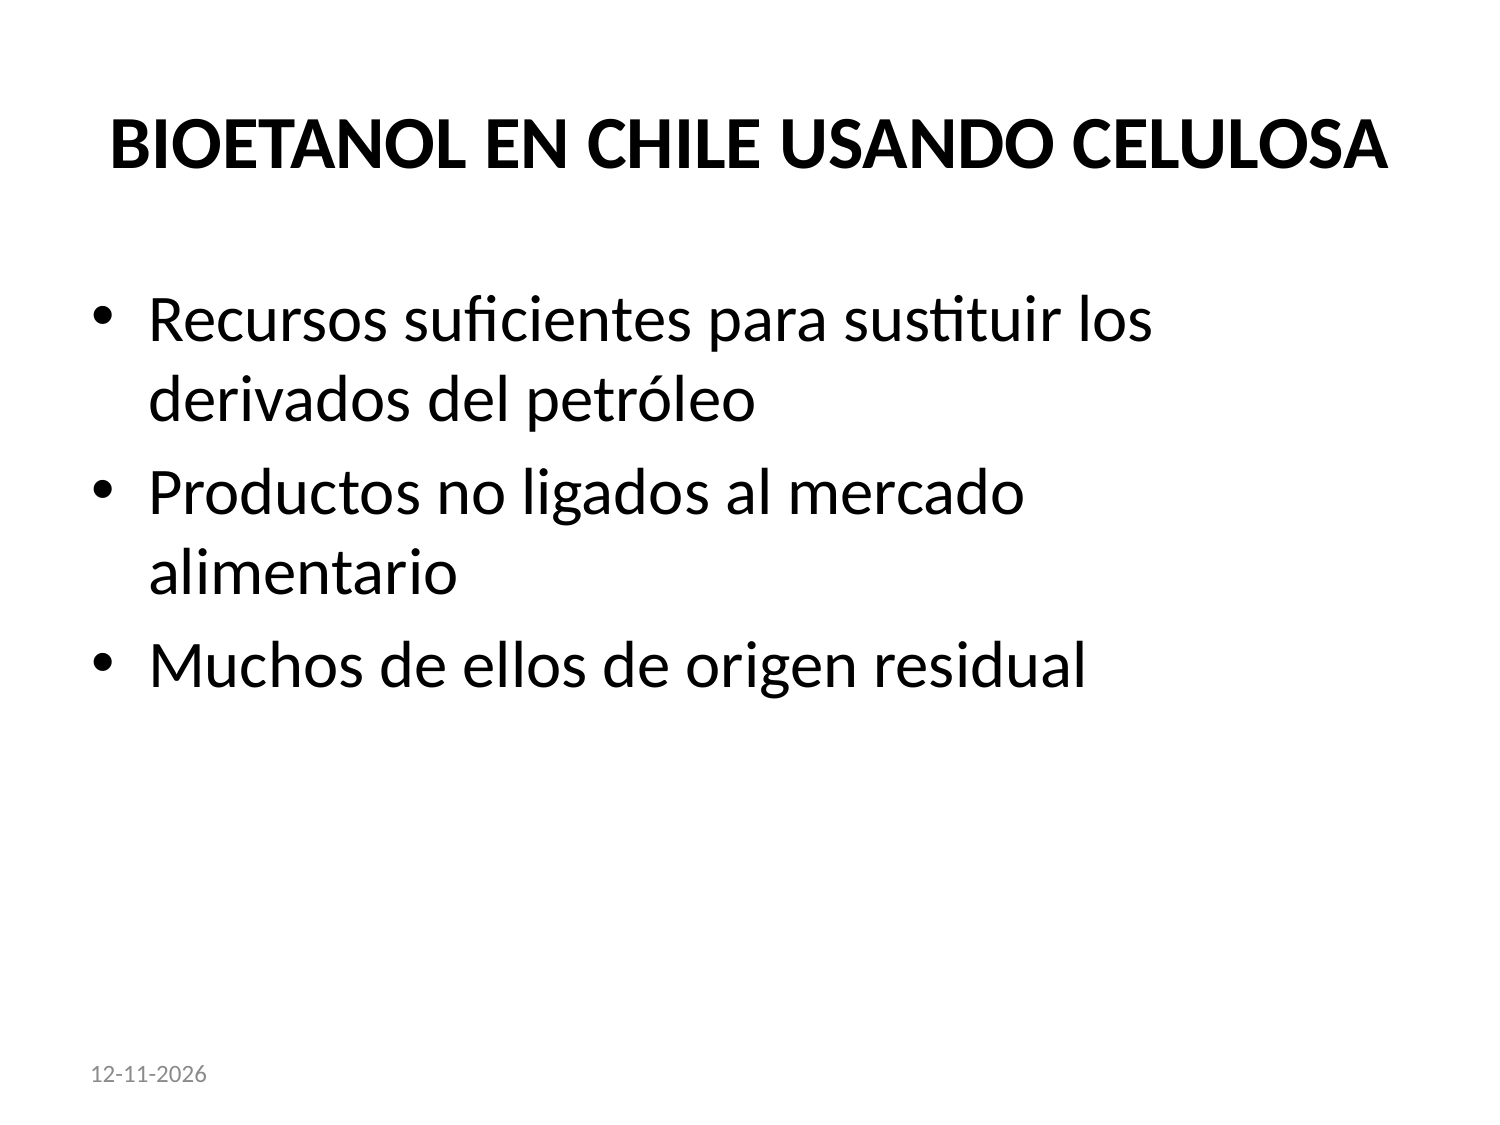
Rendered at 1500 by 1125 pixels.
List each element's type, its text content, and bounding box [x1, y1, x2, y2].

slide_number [75, 1042, 425, 1103]
title BIOETANOL EN CHILE USANDO CELULOSA [75, 45, 1425, 233]
list Recursos suficientes para sustituir los derivados del petróleo Productos no ligados al mercado alimentario Muchos de ellos de origen residual [76, 267, 1336, 1011]
